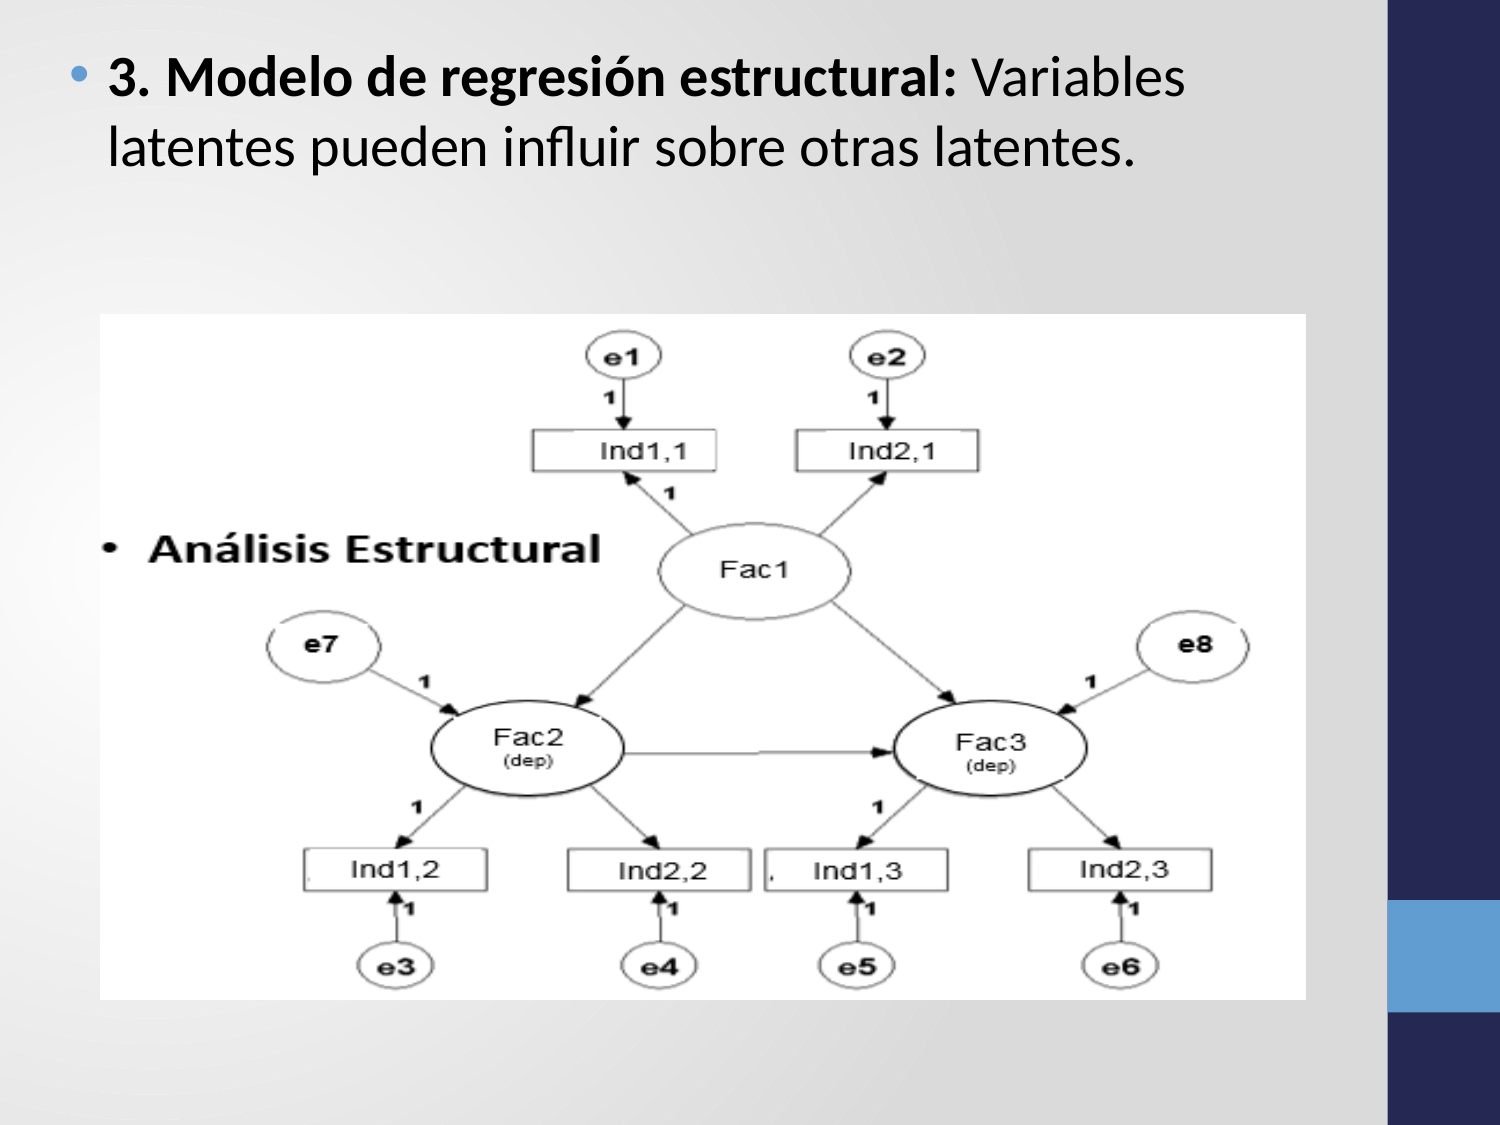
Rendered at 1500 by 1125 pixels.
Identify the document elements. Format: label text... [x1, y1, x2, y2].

picture [99, 313, 1306, 1001]
list 3. Modelo de regresión estructural: Variables latentes pueden influir sobre otras latentes. [35, 30, 1341, 362]
